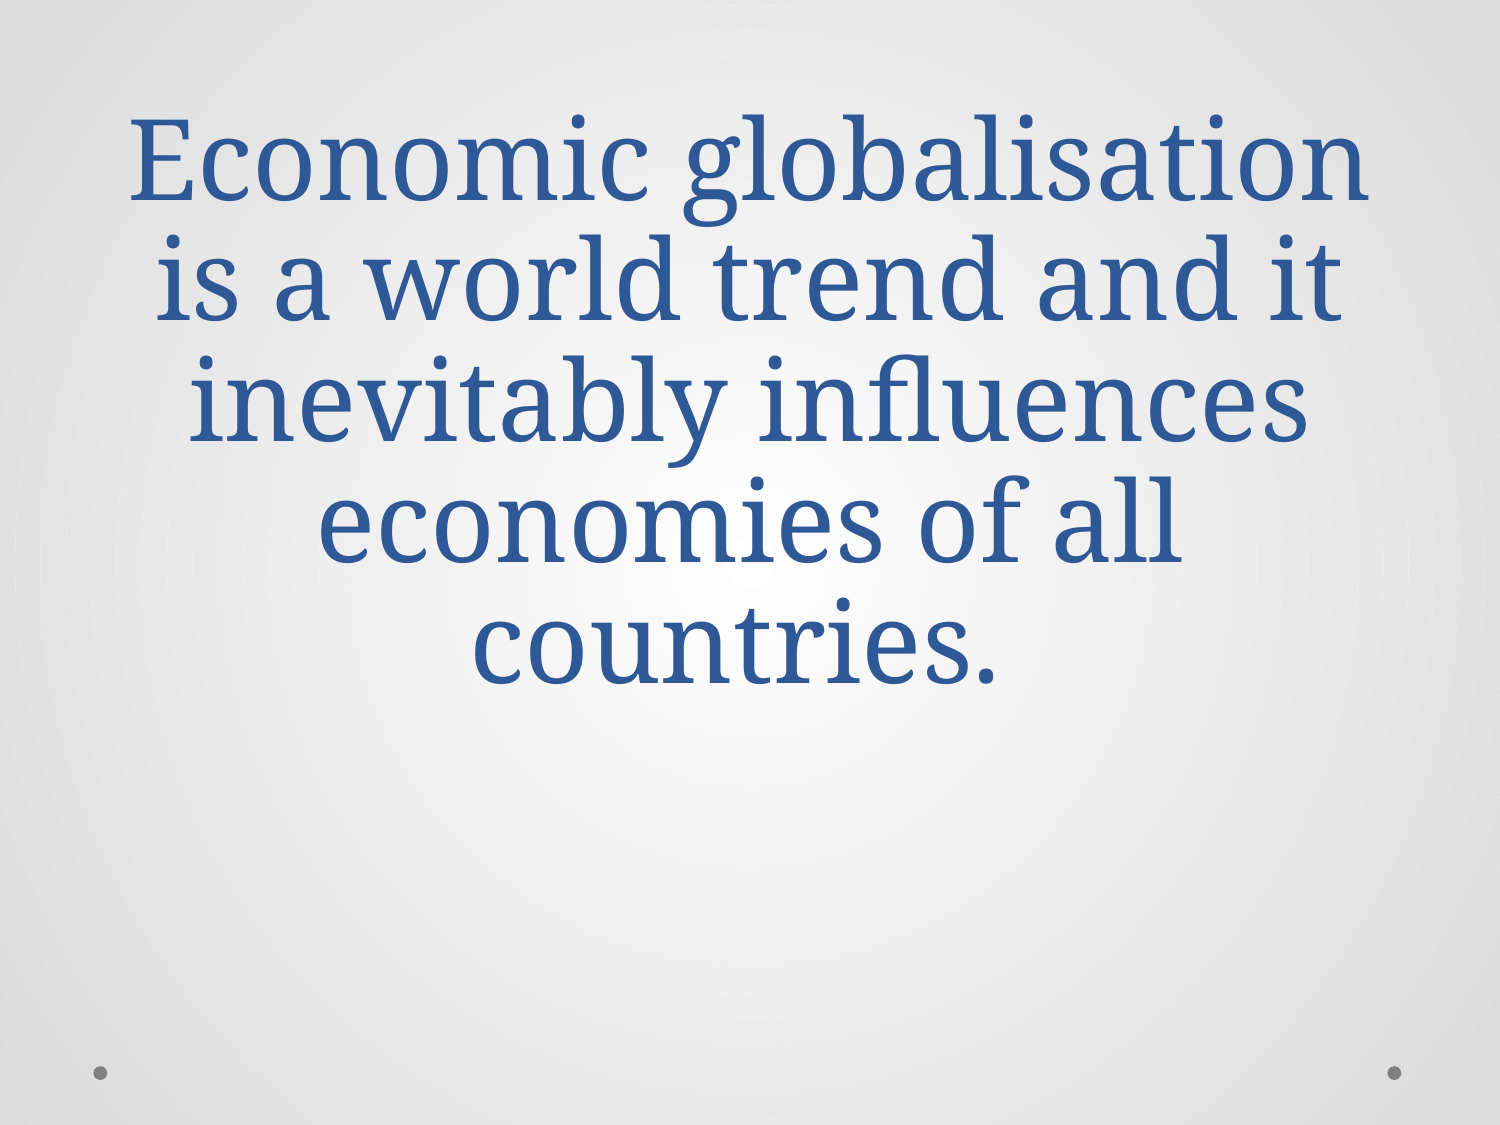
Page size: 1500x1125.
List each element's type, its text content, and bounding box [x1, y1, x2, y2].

title Economic globalisation is a world trend and it inevitably influences economies of all countries. [75, 0, 1425, 835]
